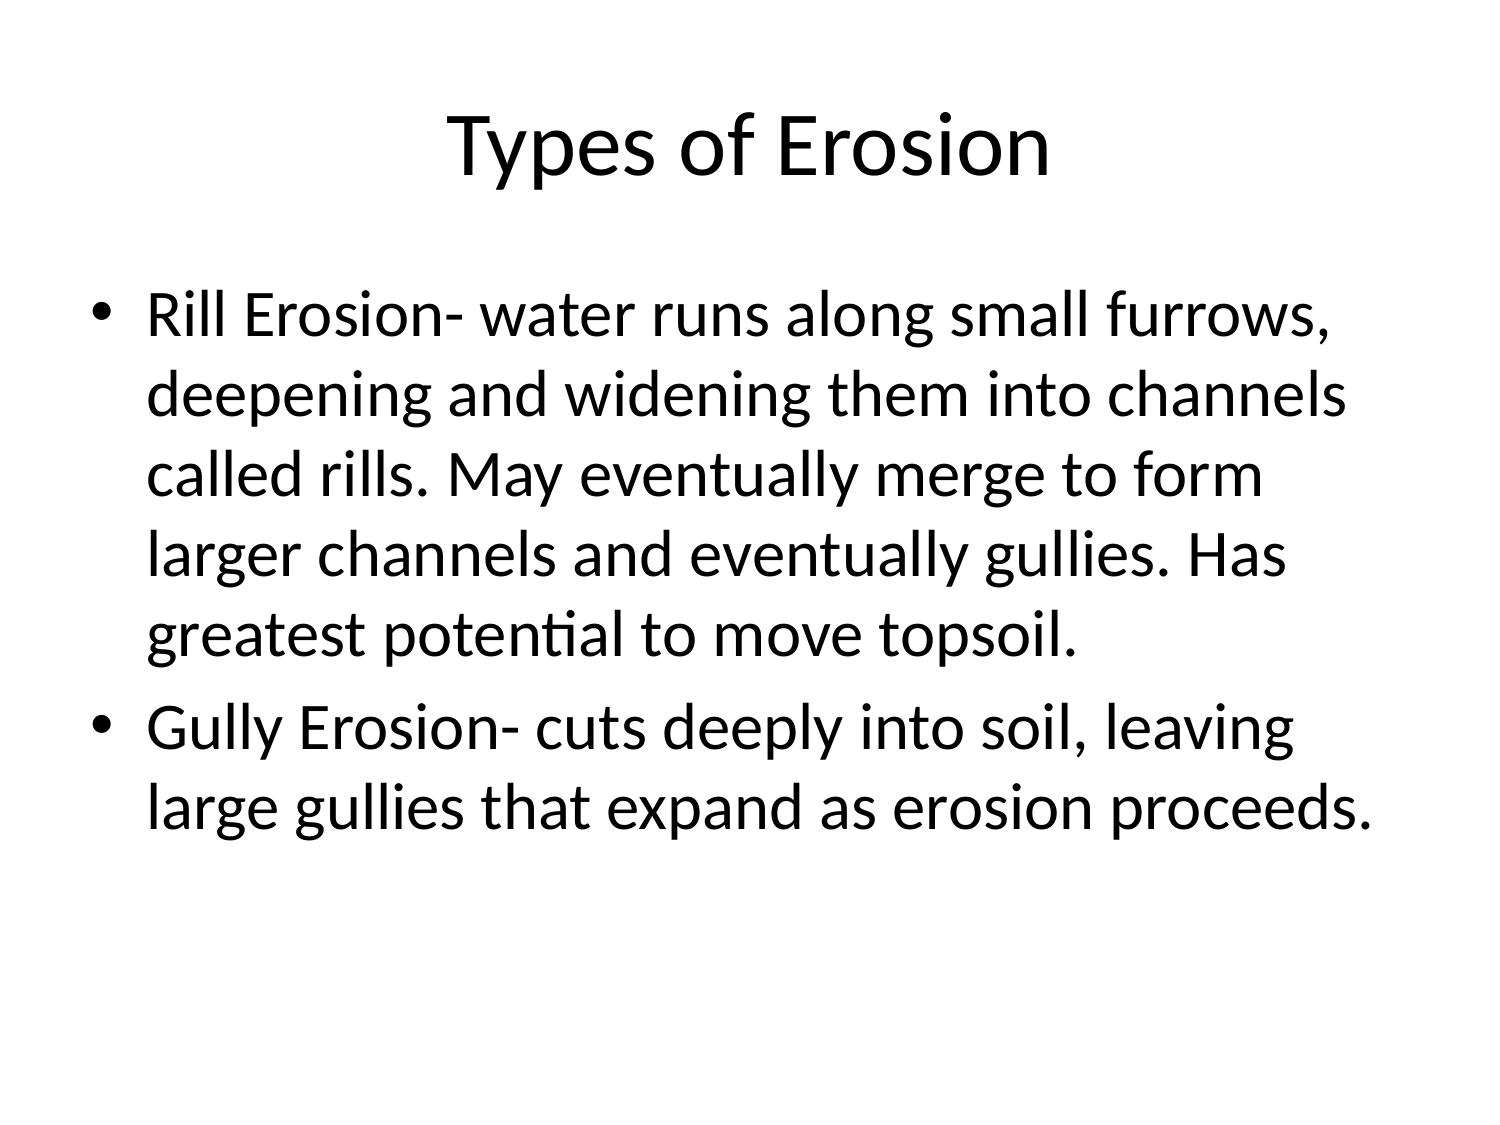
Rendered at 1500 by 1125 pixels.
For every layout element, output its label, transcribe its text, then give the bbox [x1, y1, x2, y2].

list Rill Erosion- water runs along small furrows, deepening and widening them into channels called rills. May eventually merge to form larger channels and eventually gullies. Has greatest potential to move topsoil. Gully Erosion- cuts deeply into soil, leaving large gullies that expand as erosion proceeds. [75, 262, 1425, 1005]
title Types of Erosion [75, 45, 1425, 233]
